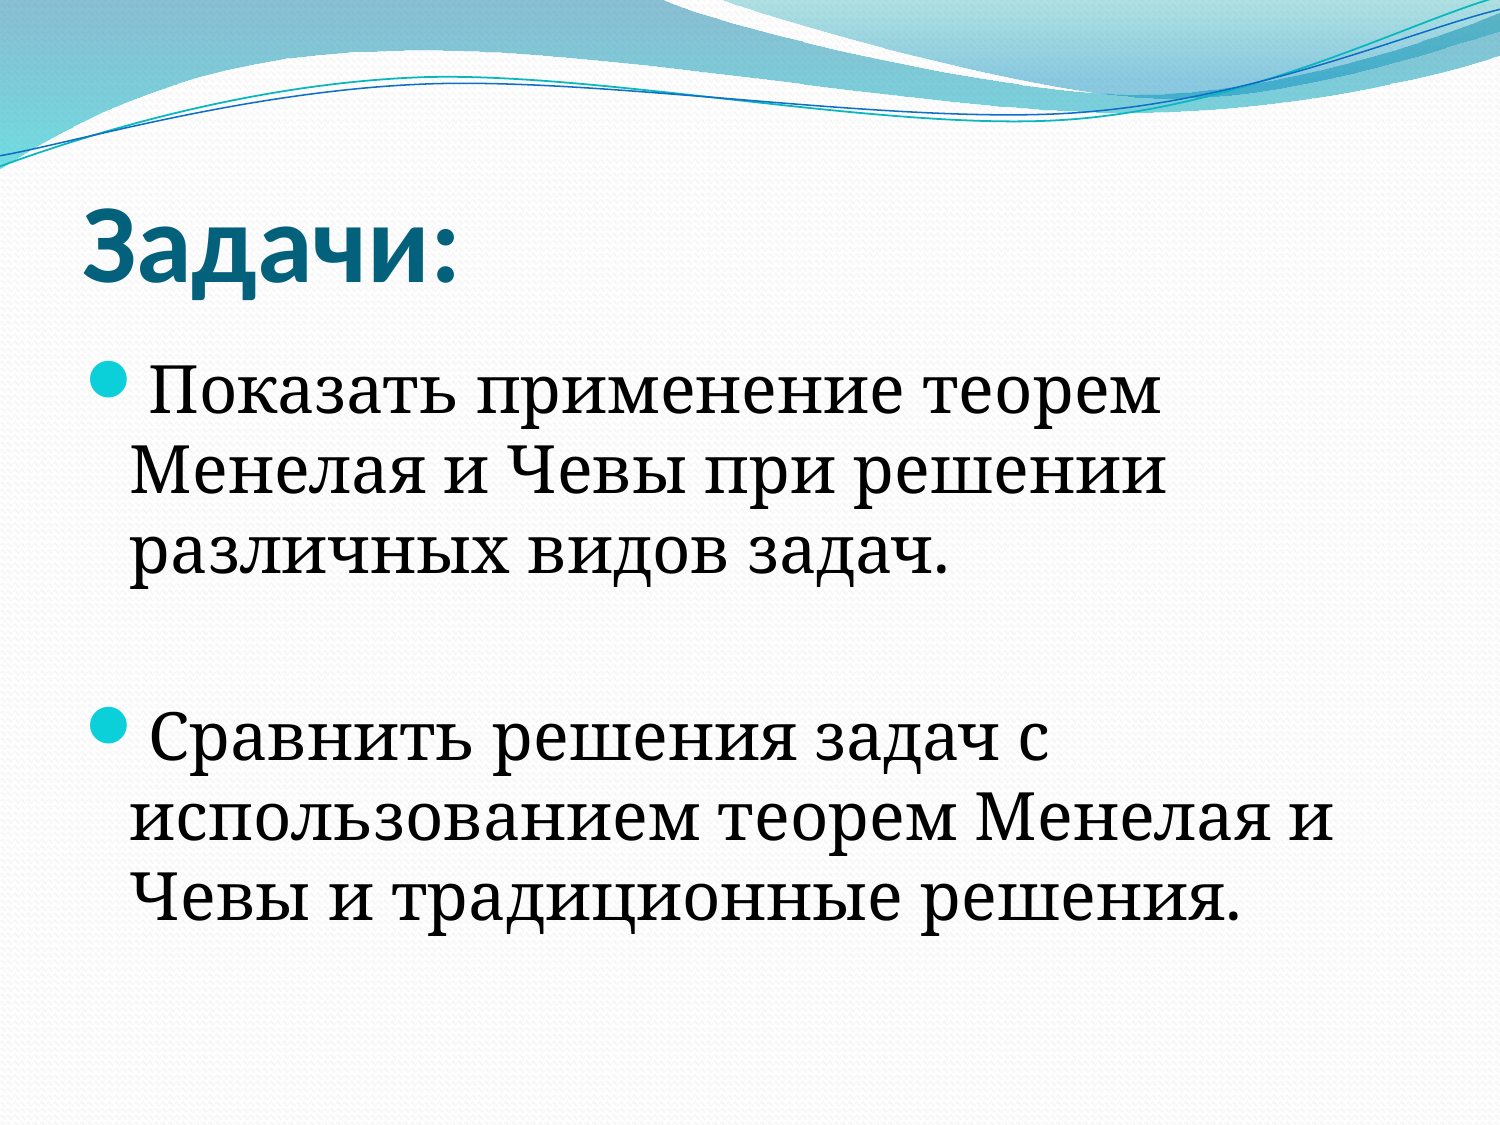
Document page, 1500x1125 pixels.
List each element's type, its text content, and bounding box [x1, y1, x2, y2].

title Задачи: [82, 117, 1432, 305]
list Показать применение теорем Менелая и Чевы при решении различных видов задач. Сравнить решения задач с использованием теорем Менелая и Чевы и традиционные решения. [70, 339, 1477, 785]
